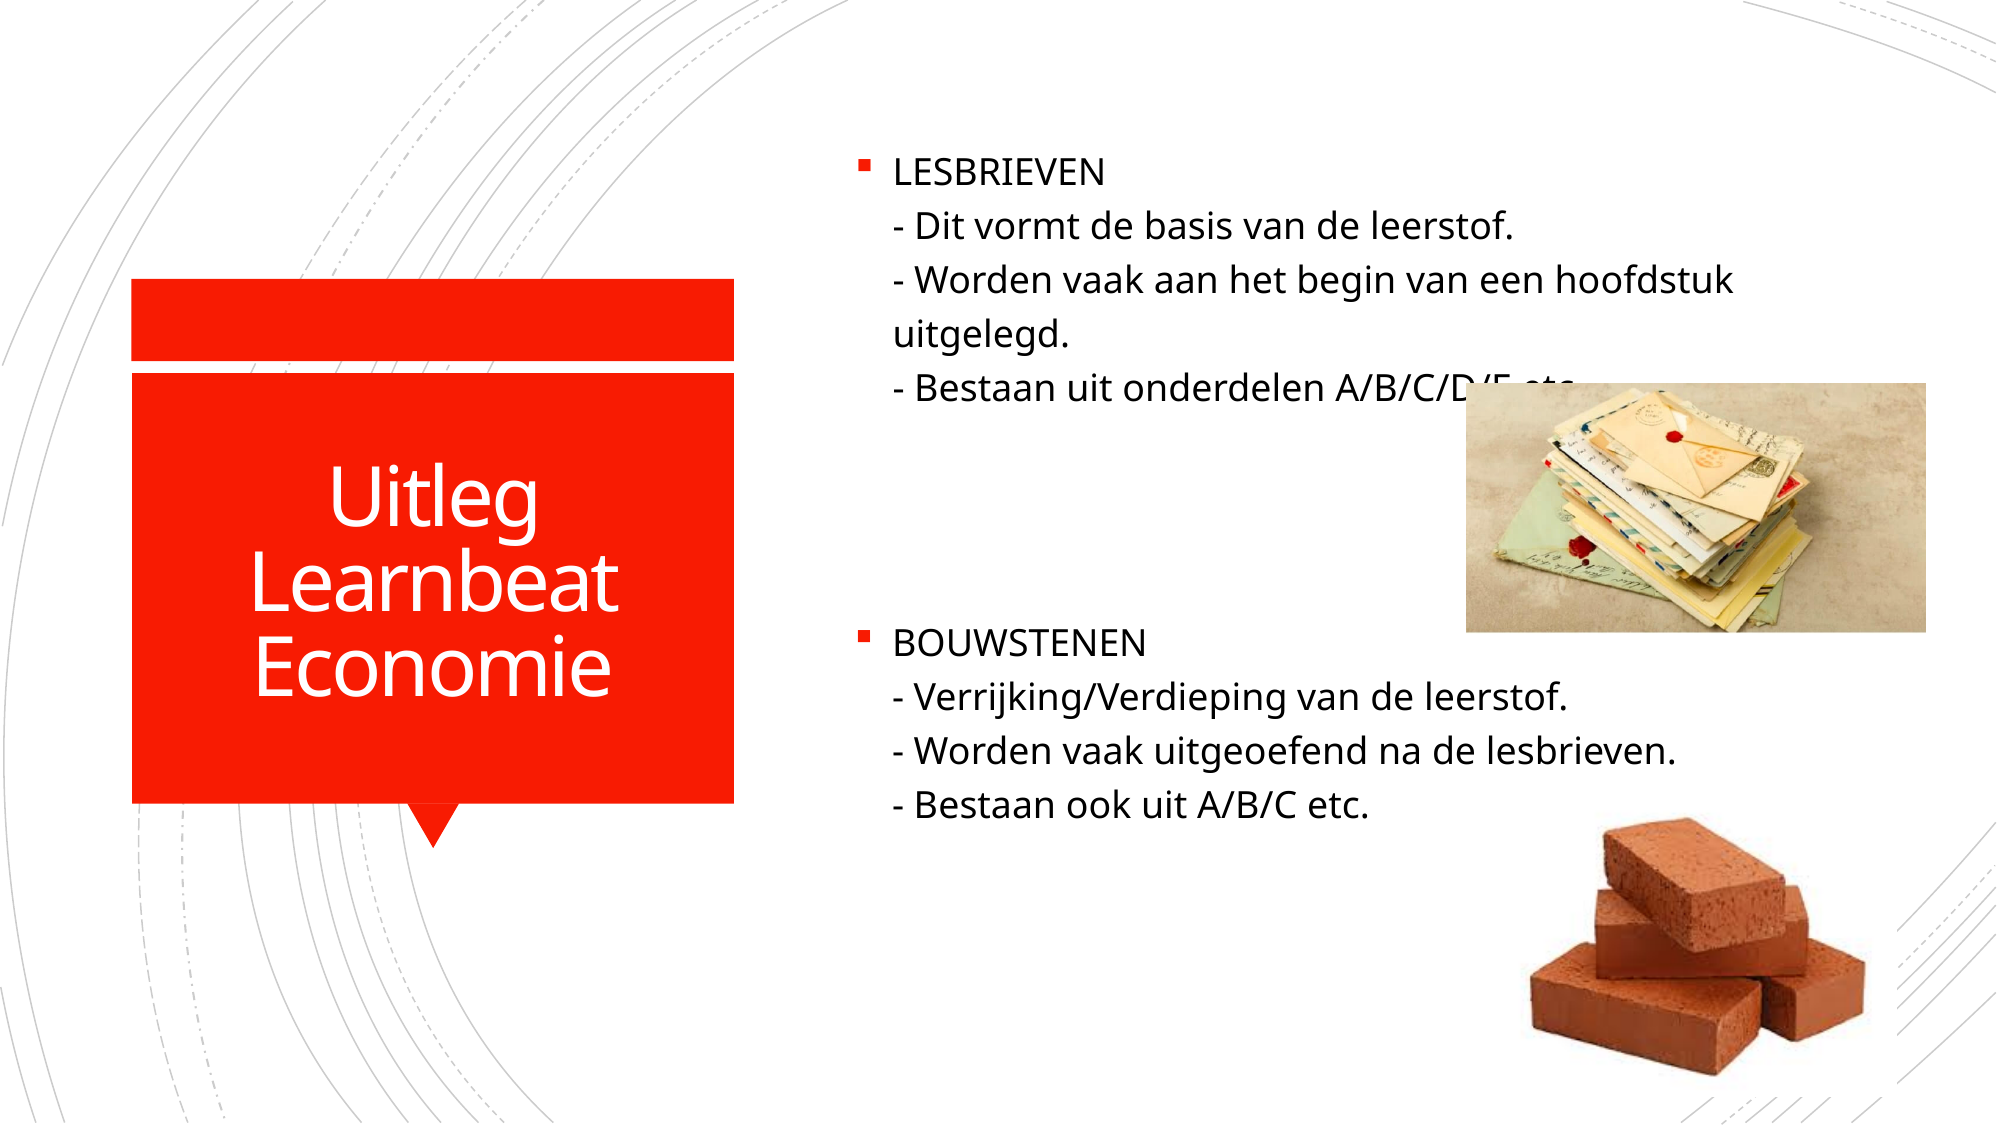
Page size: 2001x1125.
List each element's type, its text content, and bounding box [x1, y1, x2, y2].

picture [1495, 788, 1897, 1097]
picture [1466, 383, 1926, 635]
list LESBRIEVEN - Dit vormt de basis van de leerstof. - Worden vaak aan het begin van een hoofdstuk uitgelegd. - Bestaan uit onderdelen A/B/C/D/E etc. [840, 131, 1916, 523]
list BOUWSTENEN - Verrijking/Verdieping van de leerstof. - Worden vaak uitgeoefend na de lesbrieven. - Bestaan ook uit A/B/C etc. [839, 602, 1869, 994]
title Uitleg Learnbeat Economie [145, 383, 721, 789]
